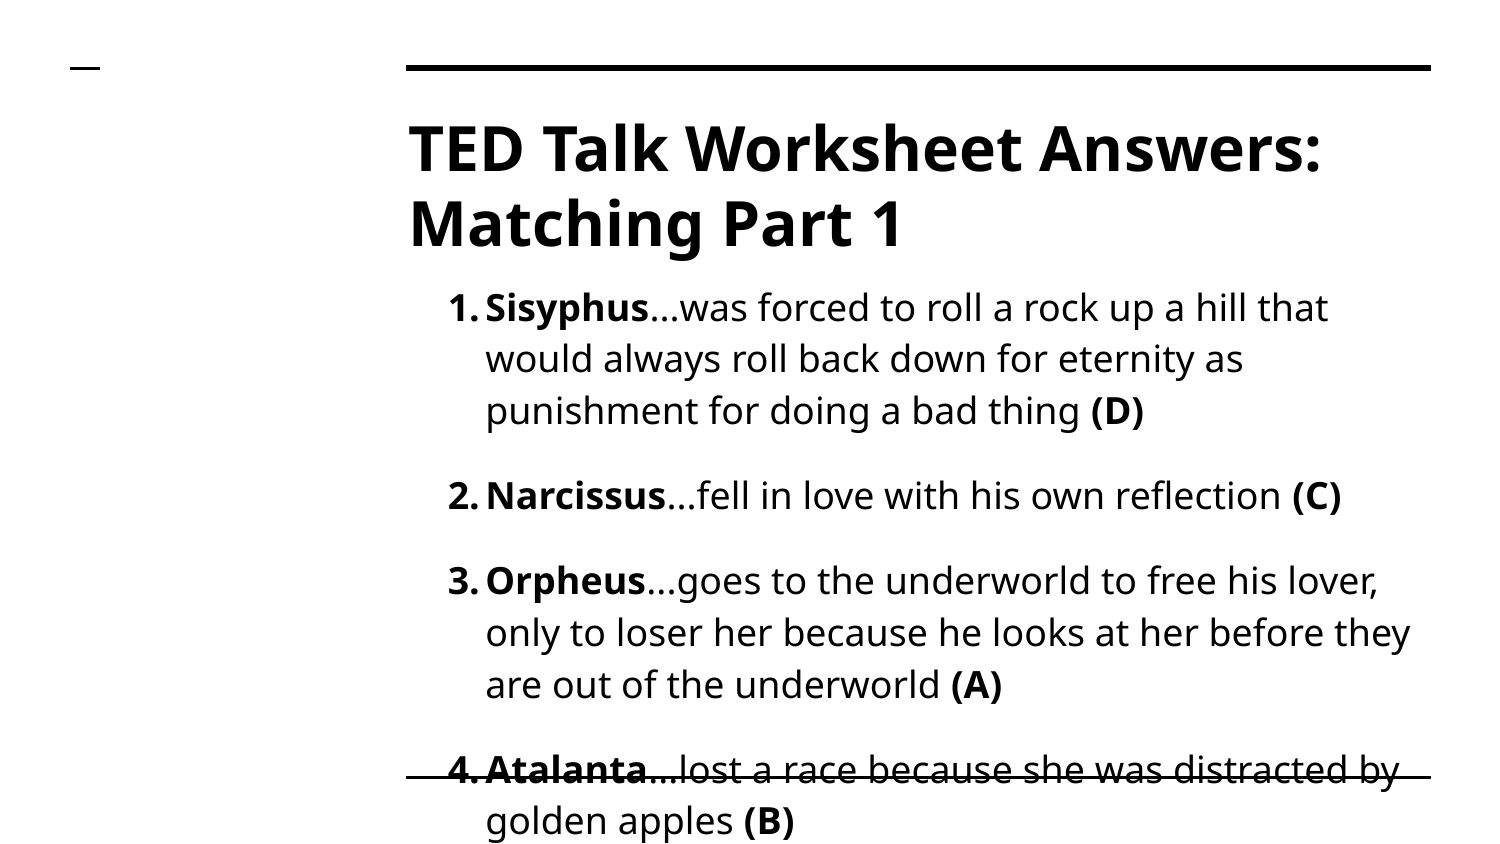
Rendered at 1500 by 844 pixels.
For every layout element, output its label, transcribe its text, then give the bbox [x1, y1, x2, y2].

list Sisyphus...was forced to roll a rock up a hill that would always roll back down for eternity as punishment for doing a bad thing (D) Narcissus...fell in love with his own reflection (C) Orpheus...goes to the underworld to free his lover, only to loser her because he looks at her before they are out of the underworld (A) Atalanta...lost a race because she was distracted by golden apples (B) [395, 261, 1433, 755]
title TED Talk Worksheet Answers: Matching Part 1 [393, 94, 1431, 199]
